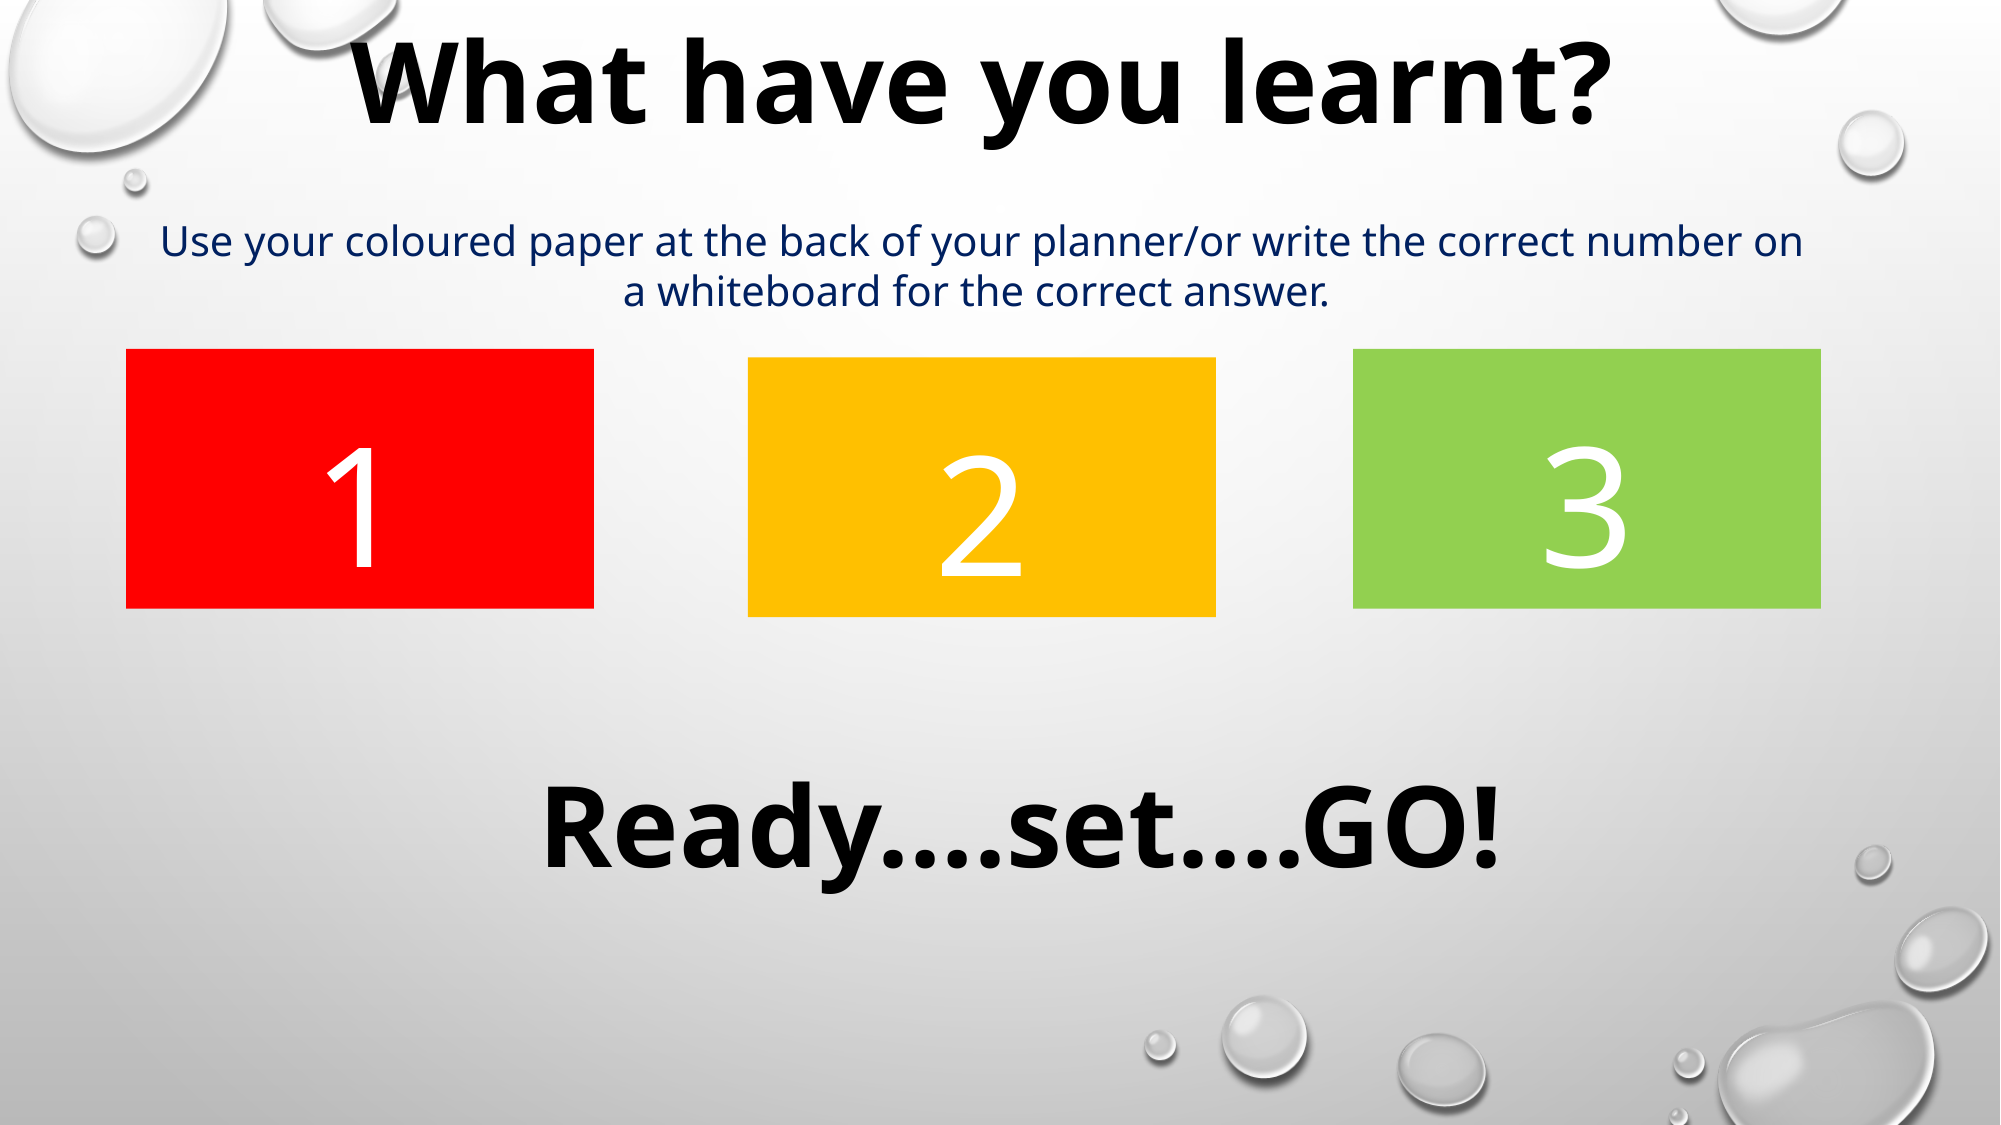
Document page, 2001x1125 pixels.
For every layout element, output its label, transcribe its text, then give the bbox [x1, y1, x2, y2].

text_box 1 [126, 348, 594, 609]
text_box Use your coloured paper at the back of your planner/or write the correct number on a whiteboard for the correct answer. [134, 206, 1830, 322]
picture [0, 0, 2000, 1125]
text_box 3 [1353, 348, 1821, 609]
text_box Ready….set….GO! [523, 747, 1519, 898]
text_box What have you learnt? [335, 3, 1629, 154]
text_box 2 [747, 357, 1216, 618]
